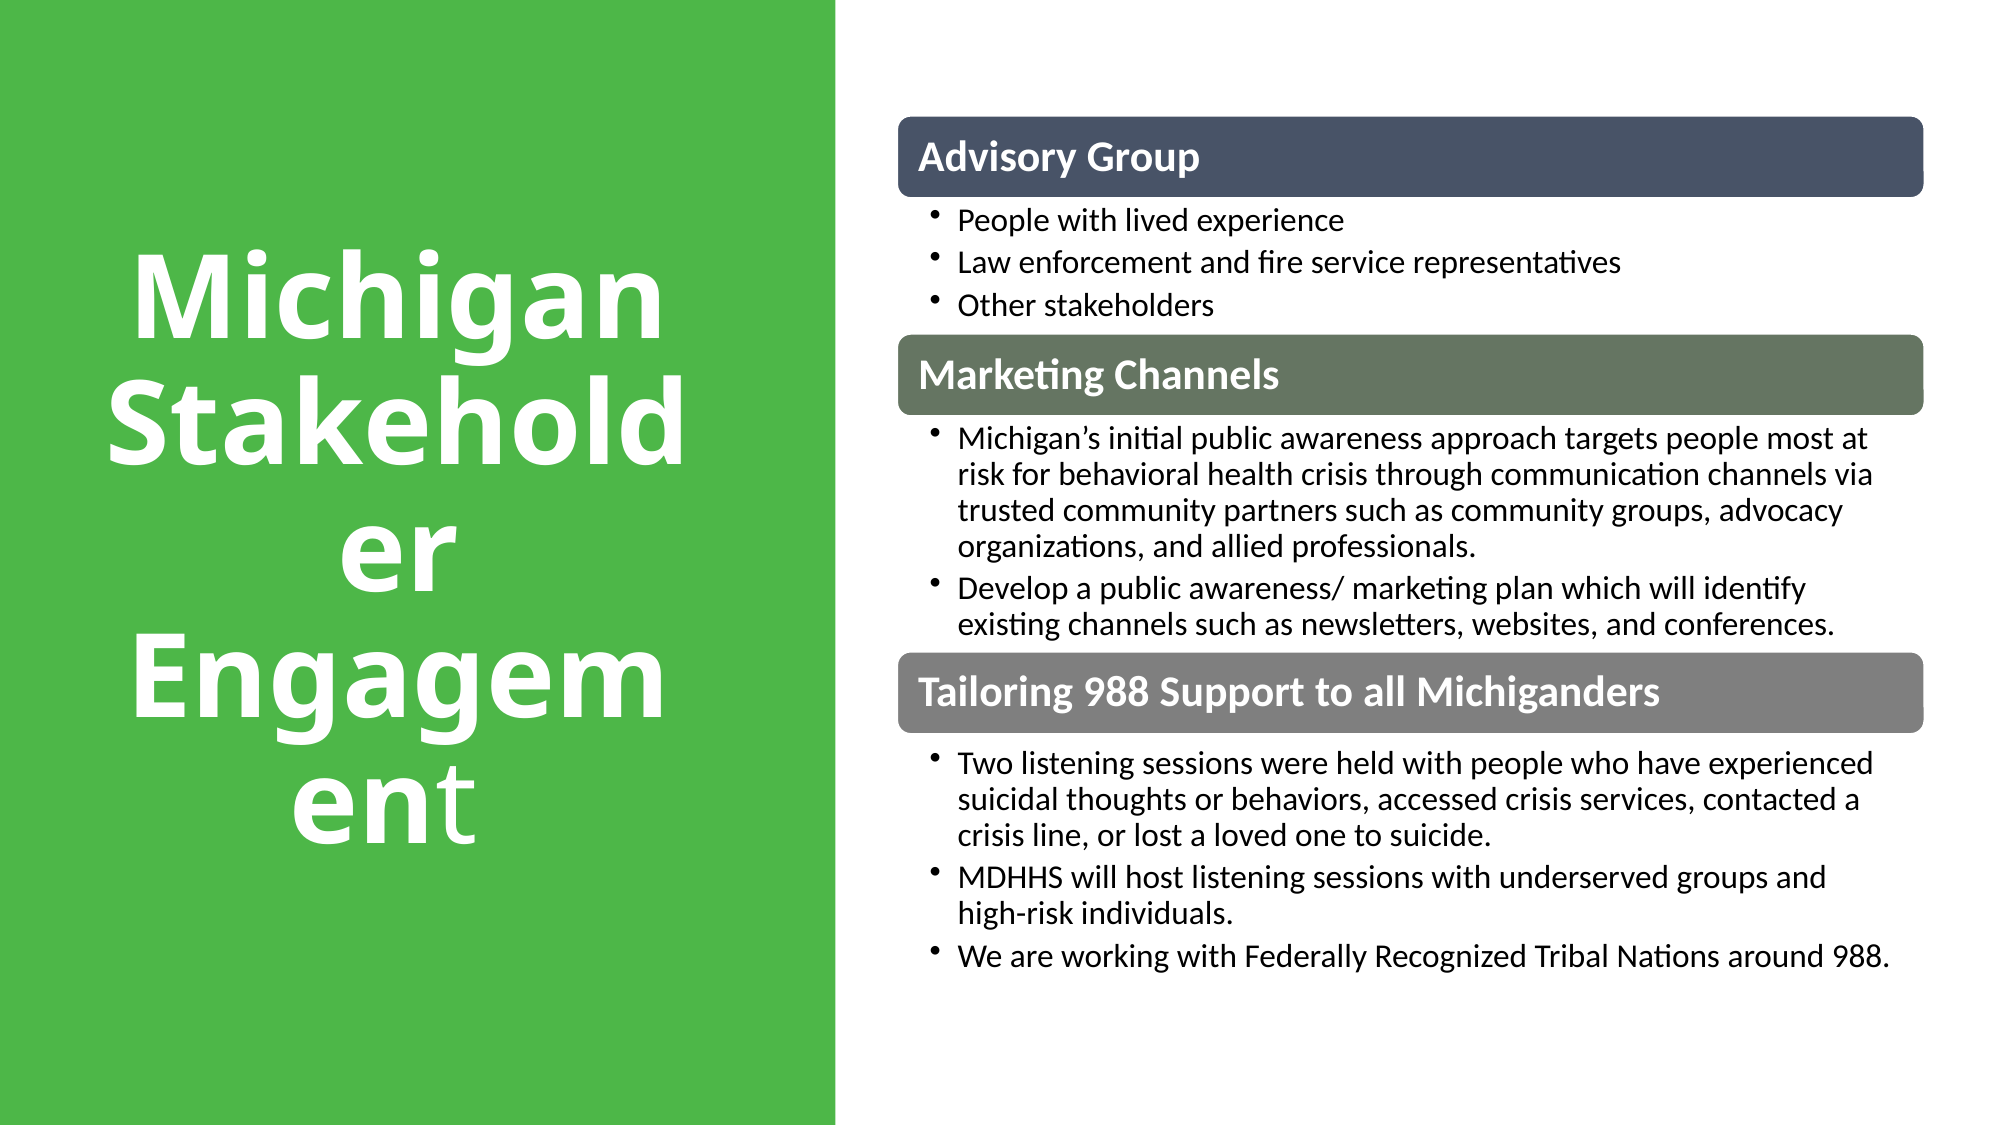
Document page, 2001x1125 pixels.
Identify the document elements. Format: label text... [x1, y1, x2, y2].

text_box [0, 0, 836, 1125]
title Michigan Stakeholder Engagement [86, 101, 711, 1005]
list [897, 101, 1925, 1005]
